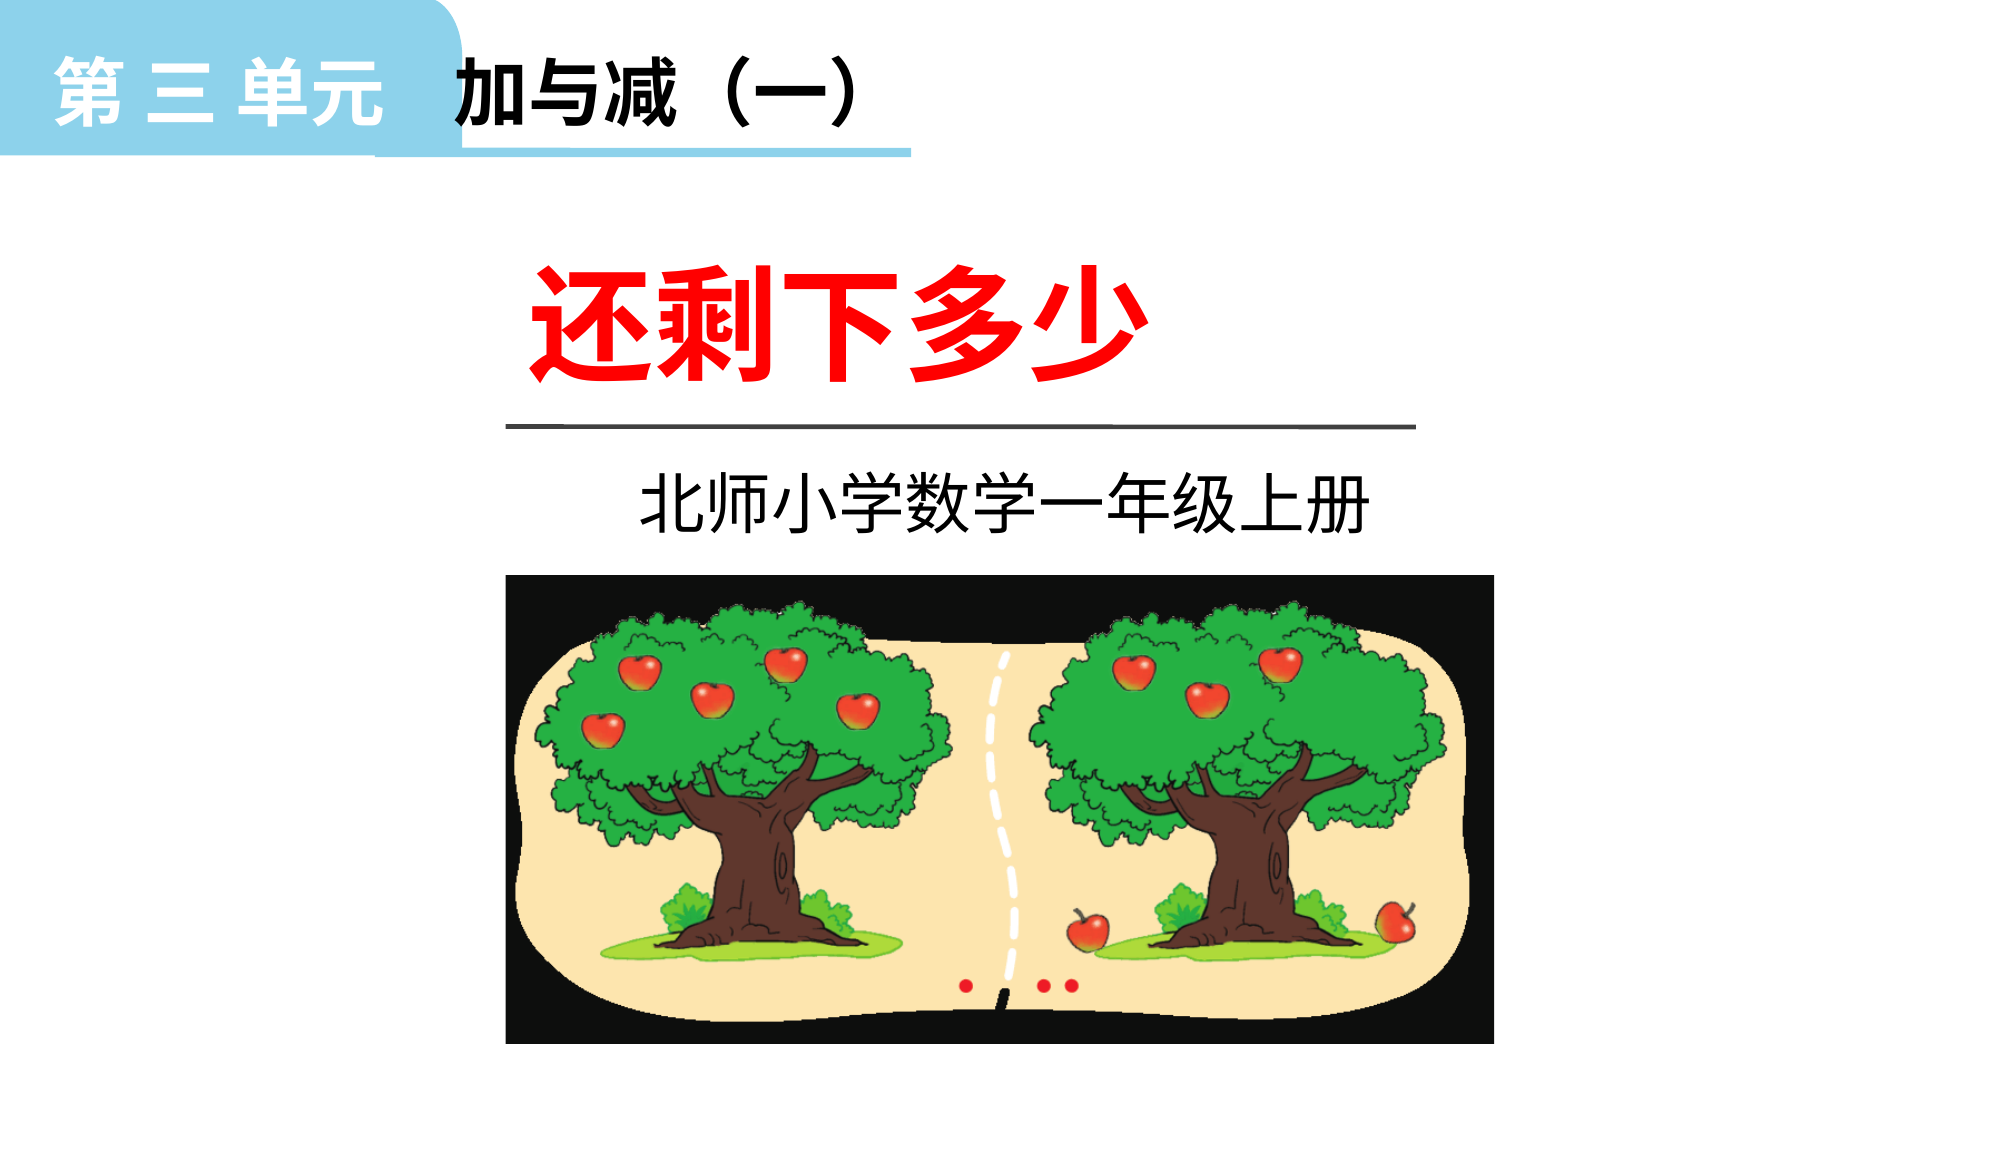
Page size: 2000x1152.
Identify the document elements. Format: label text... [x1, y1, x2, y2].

text_box 还剩下多少 [522, 247, 1428, 398]
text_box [0, 0, 1081, 156]
text_box 北师小学数学一年级上册 [623, 454, 1388, 550]
picture [505, 575, 1495, 1045]
